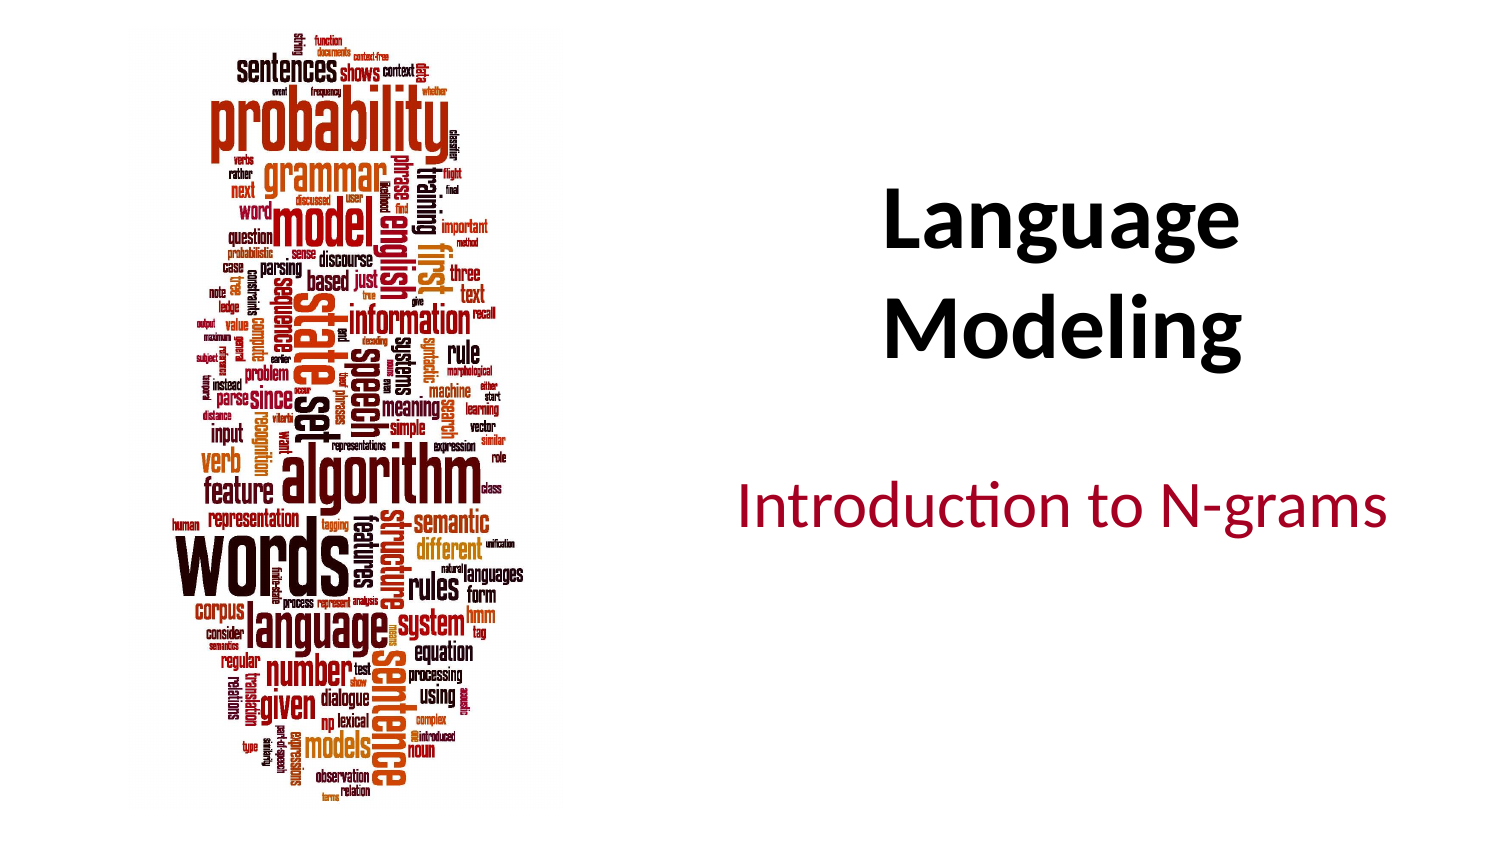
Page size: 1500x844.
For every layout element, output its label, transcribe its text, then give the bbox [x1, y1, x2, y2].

subtitle Introduction to N-grams [712, 375, 1413, 657]
picture [128, 27, 563, 810]
title Language Modeling [750, 196, 1375, 385]
